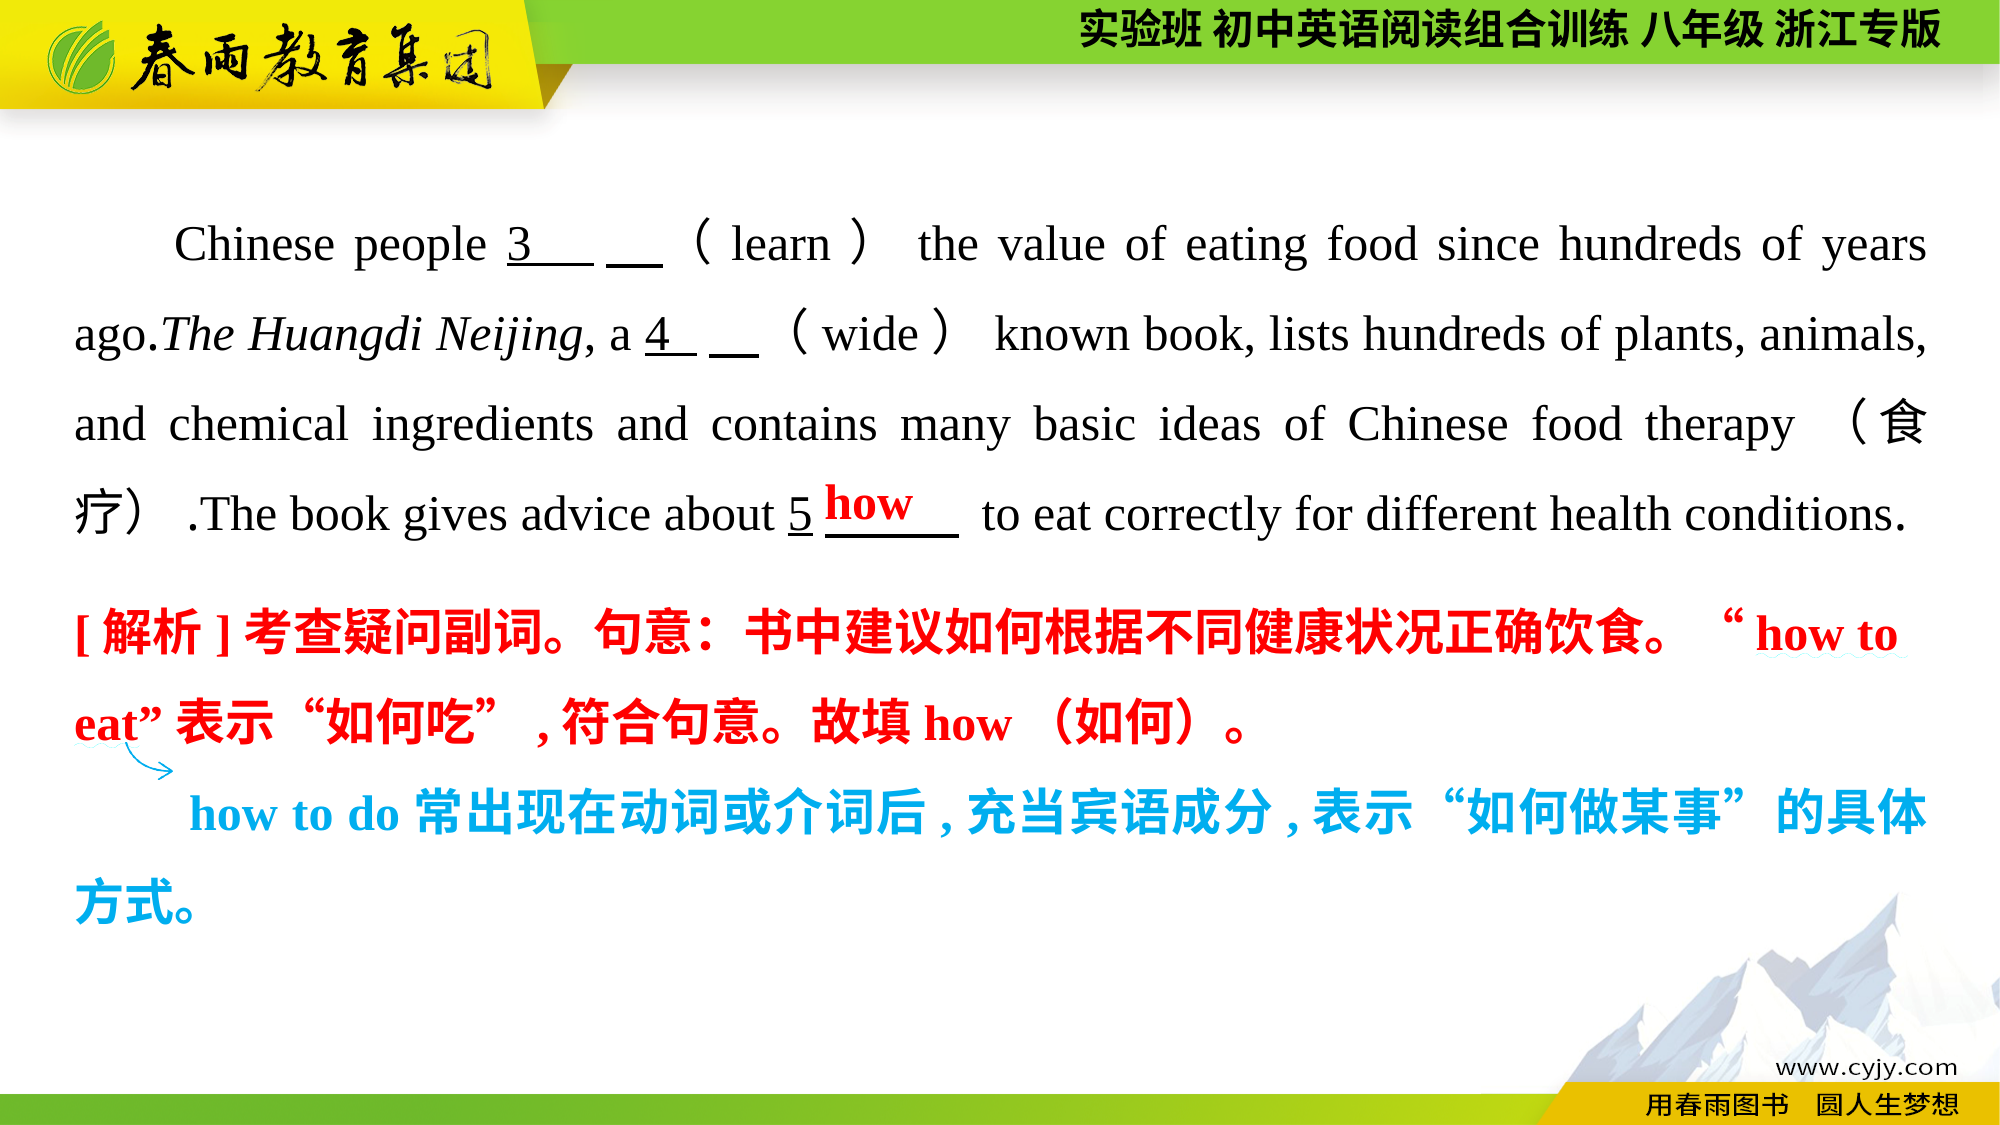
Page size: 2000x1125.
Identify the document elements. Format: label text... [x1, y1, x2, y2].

list Chinese people 3 （learn）the value of eating food since hundreds of years ago.The Huangdi Neijing, a 4 （wide）known book, lists hundreds of plants, animals, and chemical ingredients and contains many basic ideas of Chinese food therapy（食疗）.The book gives advice about 5 to eat correctly for different health conditions. [59, 172, 1944, 552]
text_box how [809, 461, 929, 537]
picture [0, 0, 2000, 1125]
text_box [解析]考查疑问副词。句意：书中建议如何根据不同健康状况正确饮食。“how to eat”表示“如何吃”,符合句意。故填how（如何）。 how to do常出现在动词或介词后,充当宾语成分,表示“如何做某事”的具体方式。 [59, 562, 1944, 938]
